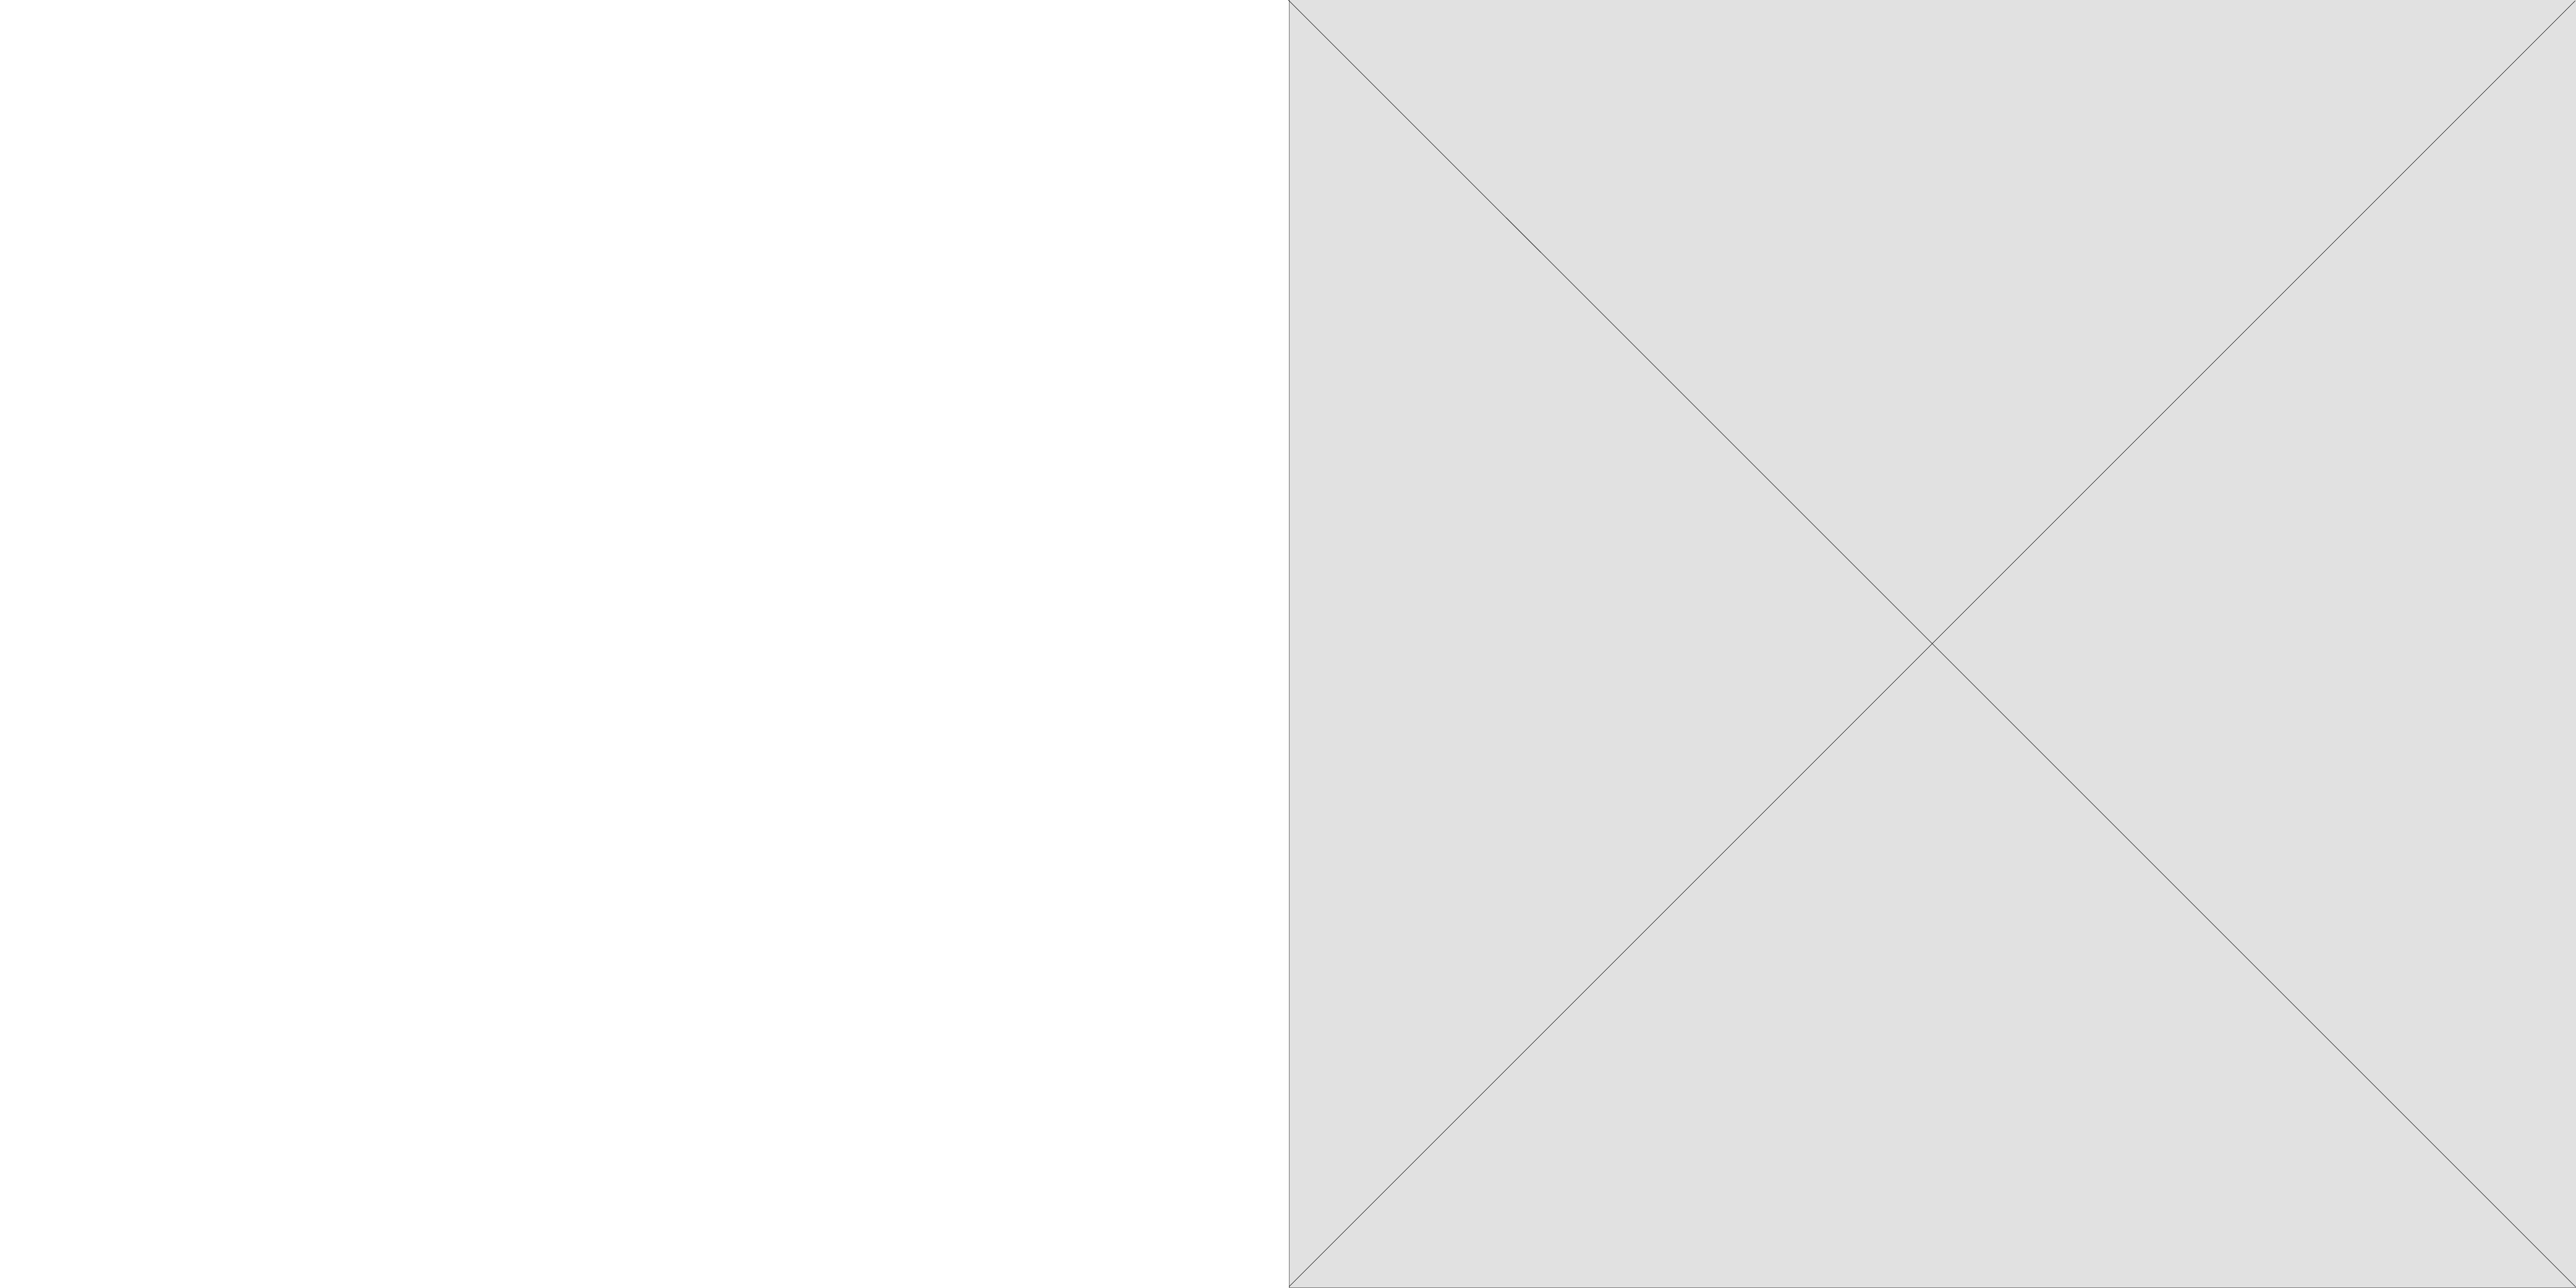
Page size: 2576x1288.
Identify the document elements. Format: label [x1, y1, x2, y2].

text_box [1288, 0, 2576, 1288]
